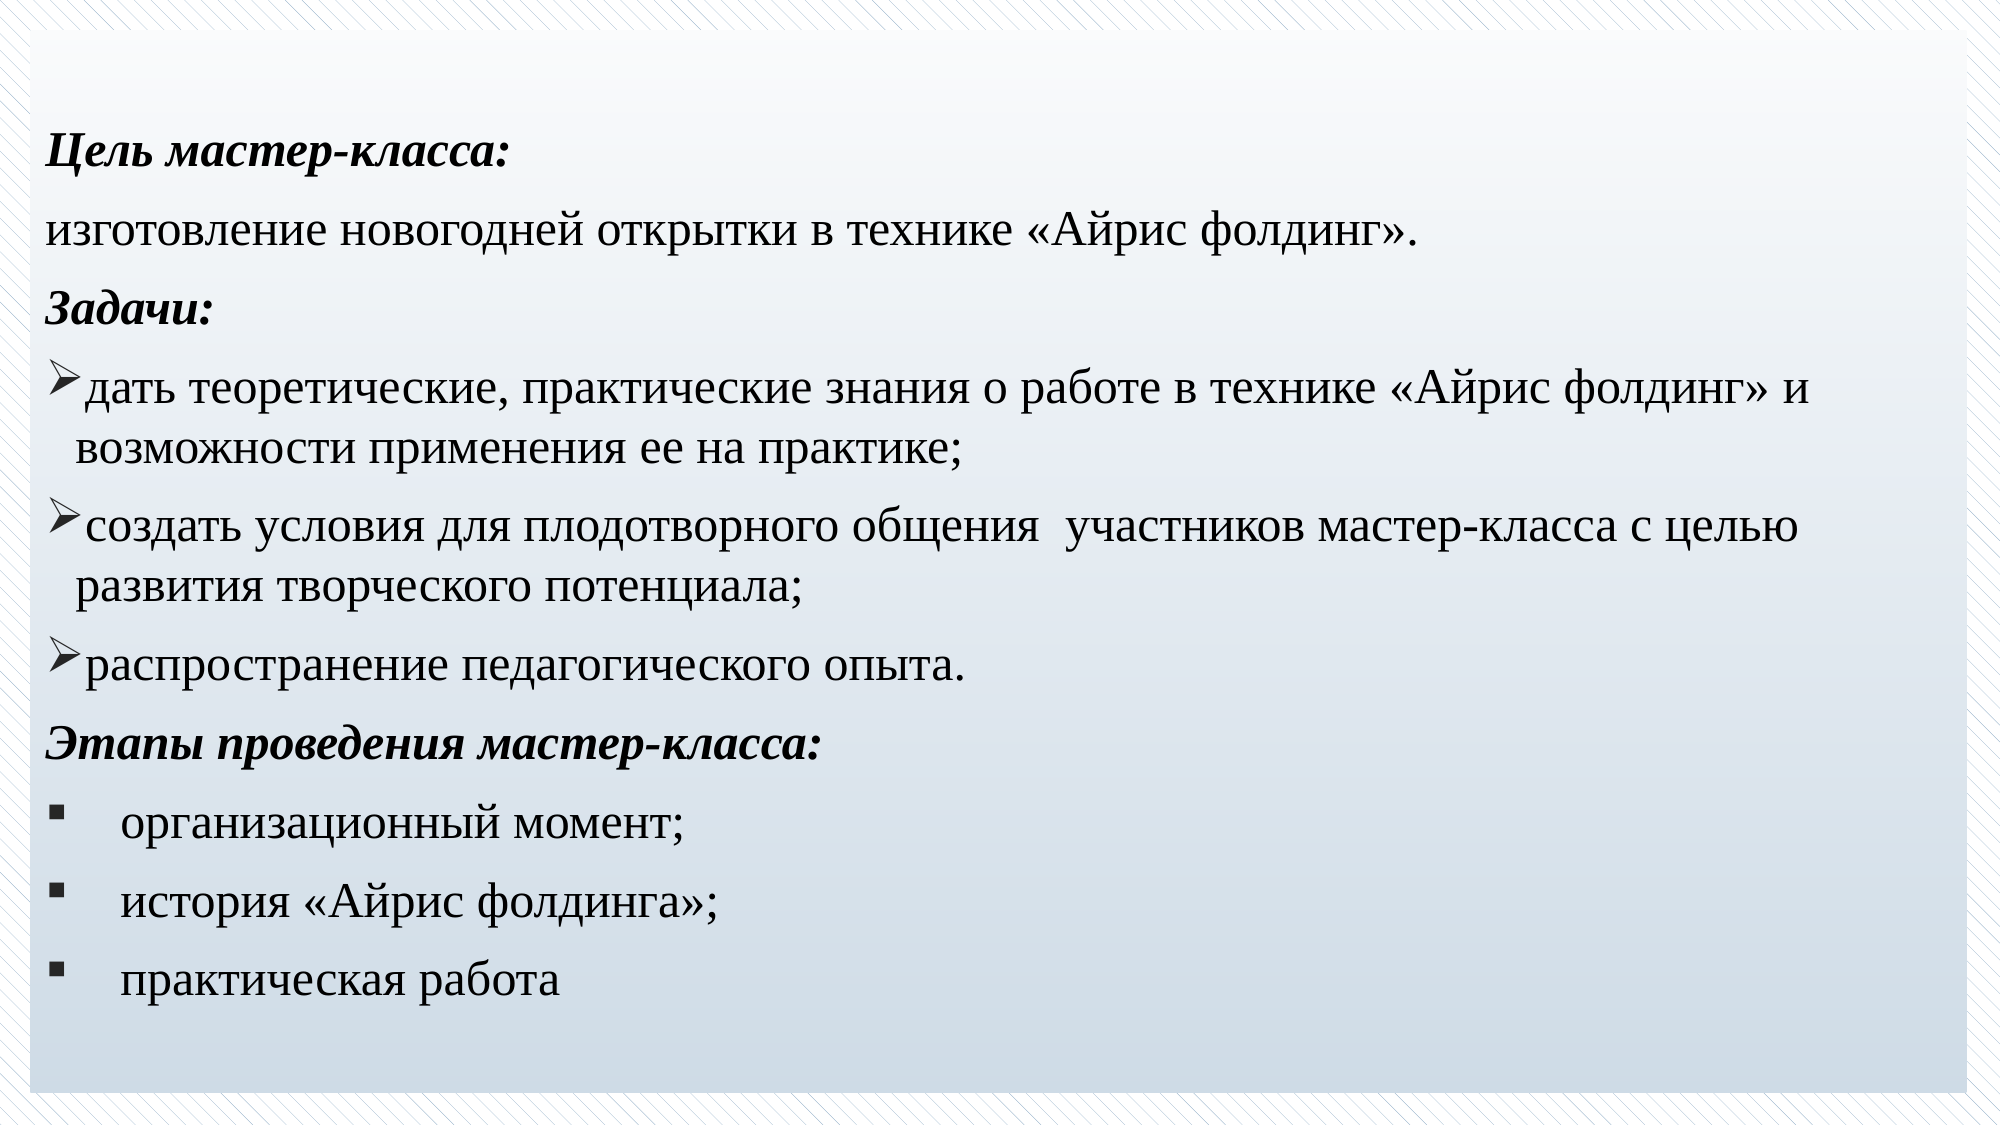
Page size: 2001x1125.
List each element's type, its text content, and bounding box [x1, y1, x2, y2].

list Цель мастер-класса: изготовление новогодней открытки в технике «Айрис фолдинг». Задачи: дать теоретические, практические знания о работе в технике «Айрис фолдинг» и возможности применения ее на практике; создать условия для плодотворного общения участников мастер-класса с целью развития творческого потенциала; распространение педагогического опыта. Этапы проведения мастер-класса: организационный момент; история «Айрис фолдинга»; практическая работа [30, 30, 1967, 1093]
